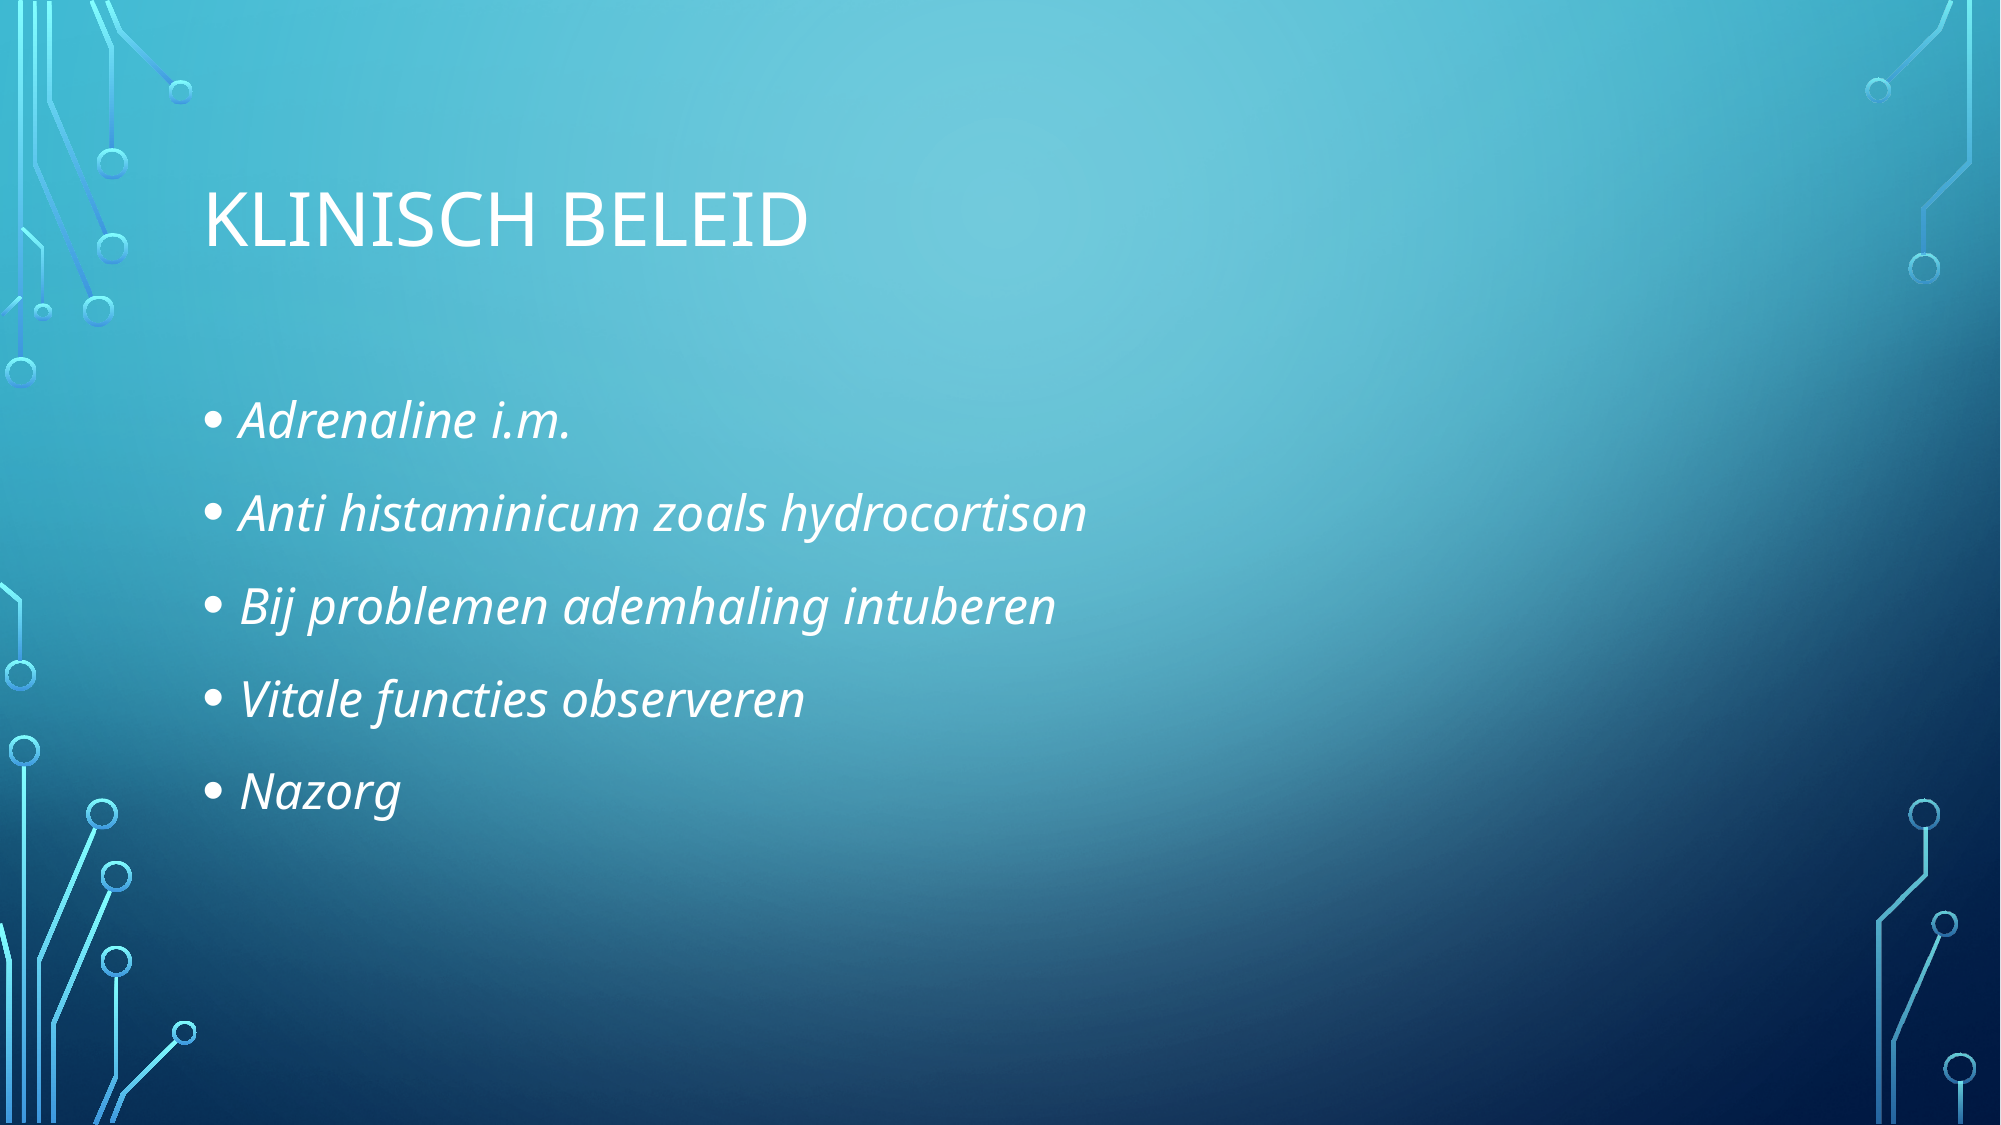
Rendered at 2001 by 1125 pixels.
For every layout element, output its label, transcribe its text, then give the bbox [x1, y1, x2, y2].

title Klinisch beleid [187, 101, 1813, 344]
list Adrenaline i.m. Anti histaminicum zoals hydrocortison Bij problemen ademhaling intuberen Vitale functies observeren Nazorg [187, 369, 1813, 950]
